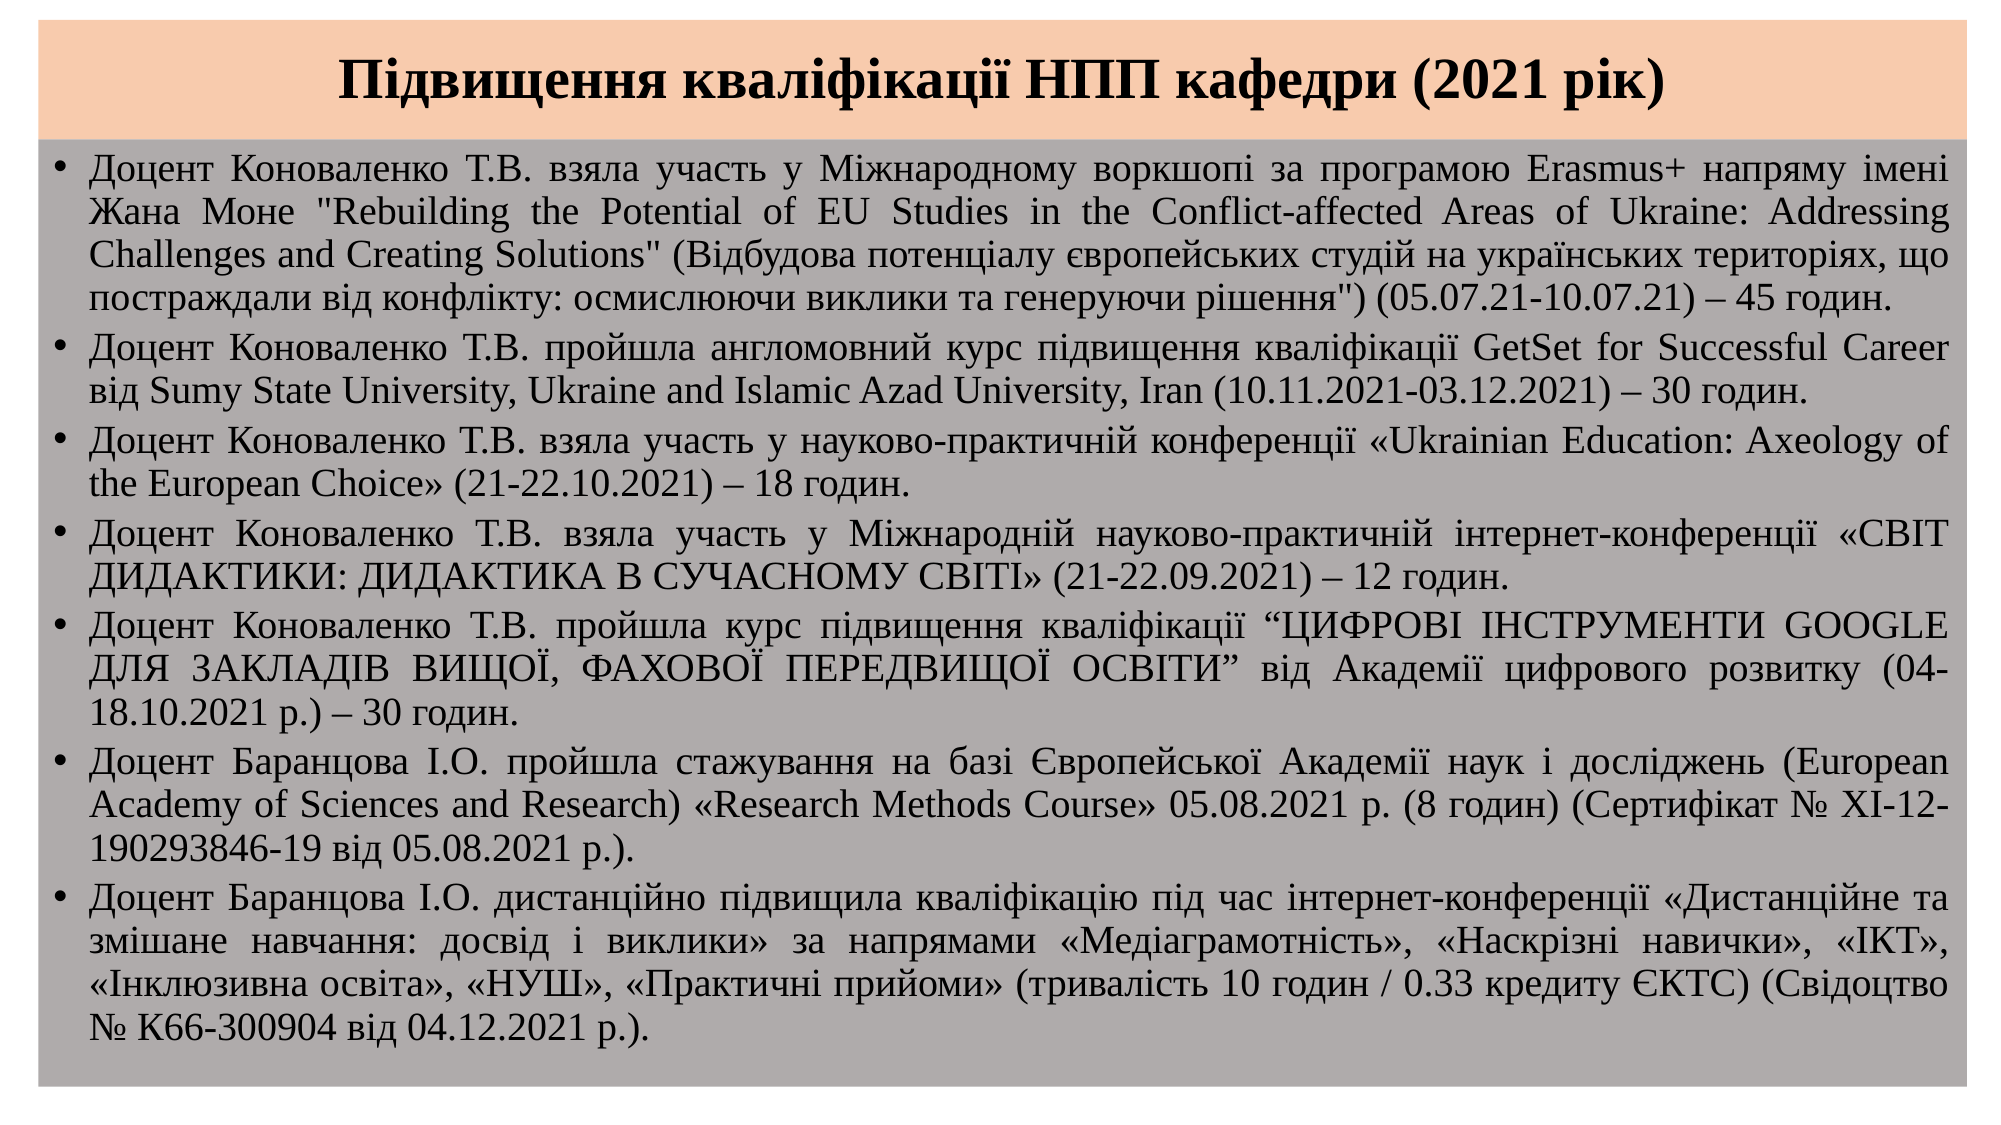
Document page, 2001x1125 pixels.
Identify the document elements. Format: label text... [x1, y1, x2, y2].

title Підвищення кваліфікації НПП кафедри (2021 рік) [38, 19, 1967, 139]
list Доцент Коноваленко Т.В. взяла участь у Міжнародному воркшопі за програмою Erasmus+ напряму імені Жана Моне "Rebuilding the Potential of EU Studies in the Conflict-affected Areas of Ukraine: Addressing Challenges and Creating Solutions" (Відбудова потенціалу європейських студій на українських територіях, що постраждали від конфлікту: осмислюючи виклики та генеруючи рішення") (05.07.21-10.07.21) – 45 годин. Доцент Коноваленко Т.В. пройшла англомовний курс підвищення кваліфікації GetSet for Successful Career від Sumy State University, Ukraine and Islamic Azad University, Iran (10.11.2021-03.12.2021) – 30 годин. Доцент Коноваленко Т.В. взяла участь у науково-практичній конференції «Ukrainian Education: Axeology of the European Choice» (21-22.10.2021) – 18 годин. Доцент Коноваленко Т.В. взяла участь у Міжнародній науково-практичній інтернет-конференції «СВІТ ДИДАКТИКИ: ДИДАКТИКА В СУЧАСНОМУ СВІТІ» (21‑22.09.2021) – 12 годин. Доцент Коноваленко Т.В. пройшла курс підвищення кваліфікації “ЦИФРОВІ ІНСТРУМЕНТИ GOOGLE ДЛЯ ЗАКЛАДІВ ВИЩОЇ, ФАХОВОЇ ПЕРЕДВИЩОЇ ОСВІТИ” від Академії цифрового розвитку (04-18.10.2021 р.) – 30 годин. Доцент Баранцова І.О. пройшла стажування на базі Європейської Академії наук і досліджень (European Academy of Sciences and Research) «Research Methods Course» 05.08.2021 р. (8 годин) (Сертифікат № ХІ-12-190293846-19 від 05.08.2021 р.). Доцент Баранцова І.О. дистанційно підвищила кваліфікацію під час інтернет-конференції «Дистанційне та змішане навчання: досвід і виклики» за напрямами «Медіаграмотність», «Наскрізні навички», «ІКТ», «Інклюзивна освіта», «НУШ», «Практичні прийоми» (тривалість 10 годин / 0.33 кредиту ЄКТС) (Свідоцтво № К66-300904 від 04.12.2021 р.). [38, 139, 1967, 1087]
